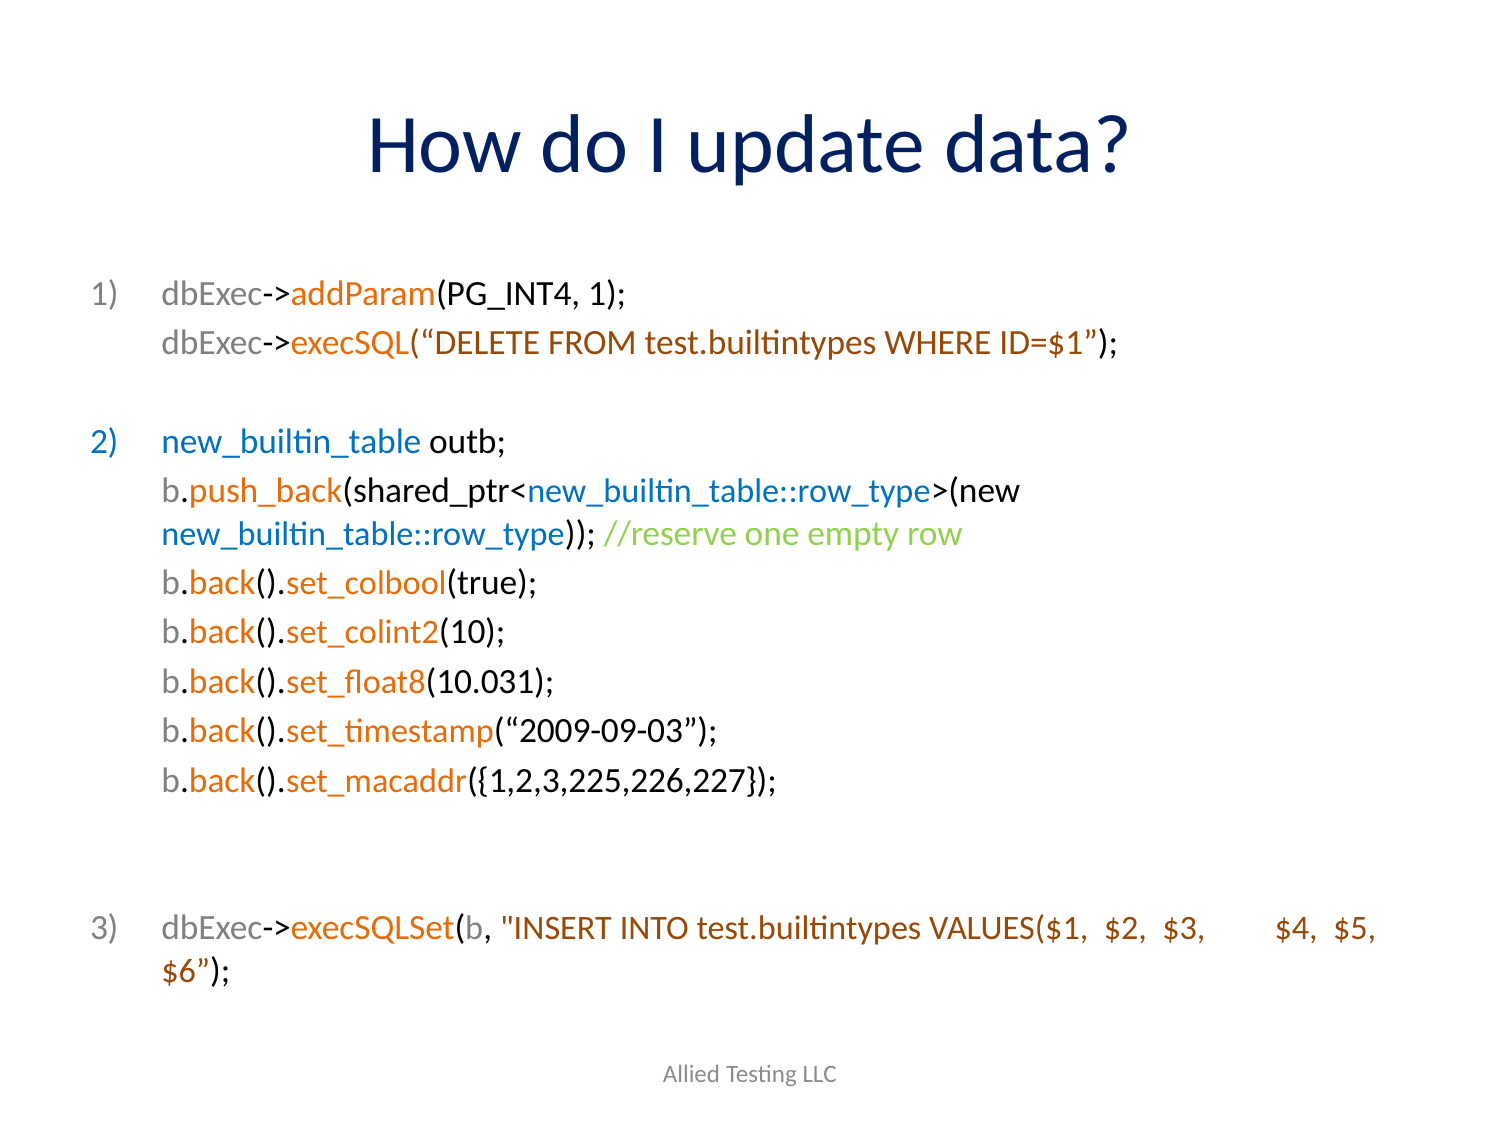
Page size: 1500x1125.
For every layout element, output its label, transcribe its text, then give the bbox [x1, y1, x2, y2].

footer Allied Testing LLC [512, 1042, 988, 1103]
list dbExec->addParam(PG_INT4, 1); dbExec->execSQL(“DELETE FROM test.builtintypes WHERE ID=$1”); 2) new_builtin_table outb; b.push_back(shared_ptr<new_builtin_table::row_type>(new new_builtin_table::row_type)); //reserve one empty row b.back().set_colbool(true); b.back().set_colint2(10); b.back().set_float8(10.031); b.back().set_timestamp(“2009-09-03”); b.back().set_macaddr({1,2,3,225,226,227}); 3) dbExec->execSQLSet(b, "INSERT INTO test.builtintypes VALUES($1, $2, $3, $4, $5, $6”); [75, 262, 1425, 1005]
title How do I update data? [75, 45, 1425, 233]
